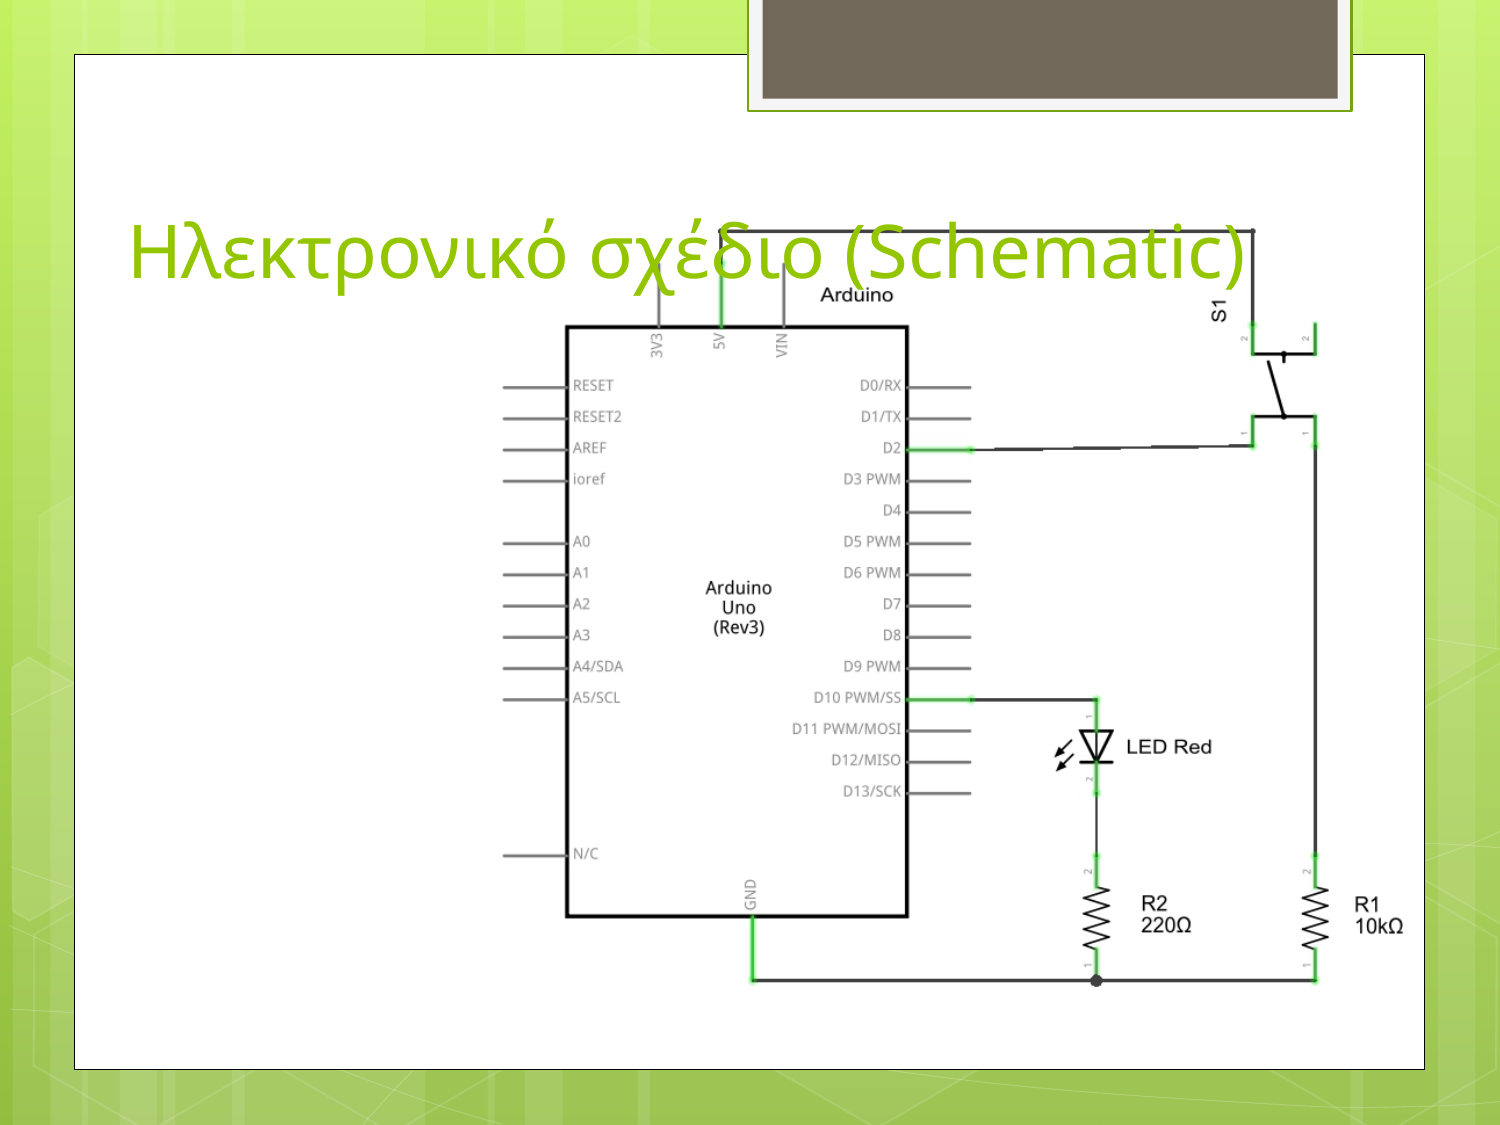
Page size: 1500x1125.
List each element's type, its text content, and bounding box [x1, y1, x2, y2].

picture [501, 225, 1417, 1000]
title Ηλεκτρονικό σχέδιο (Schematic) [112, 113, 1265, 302]
